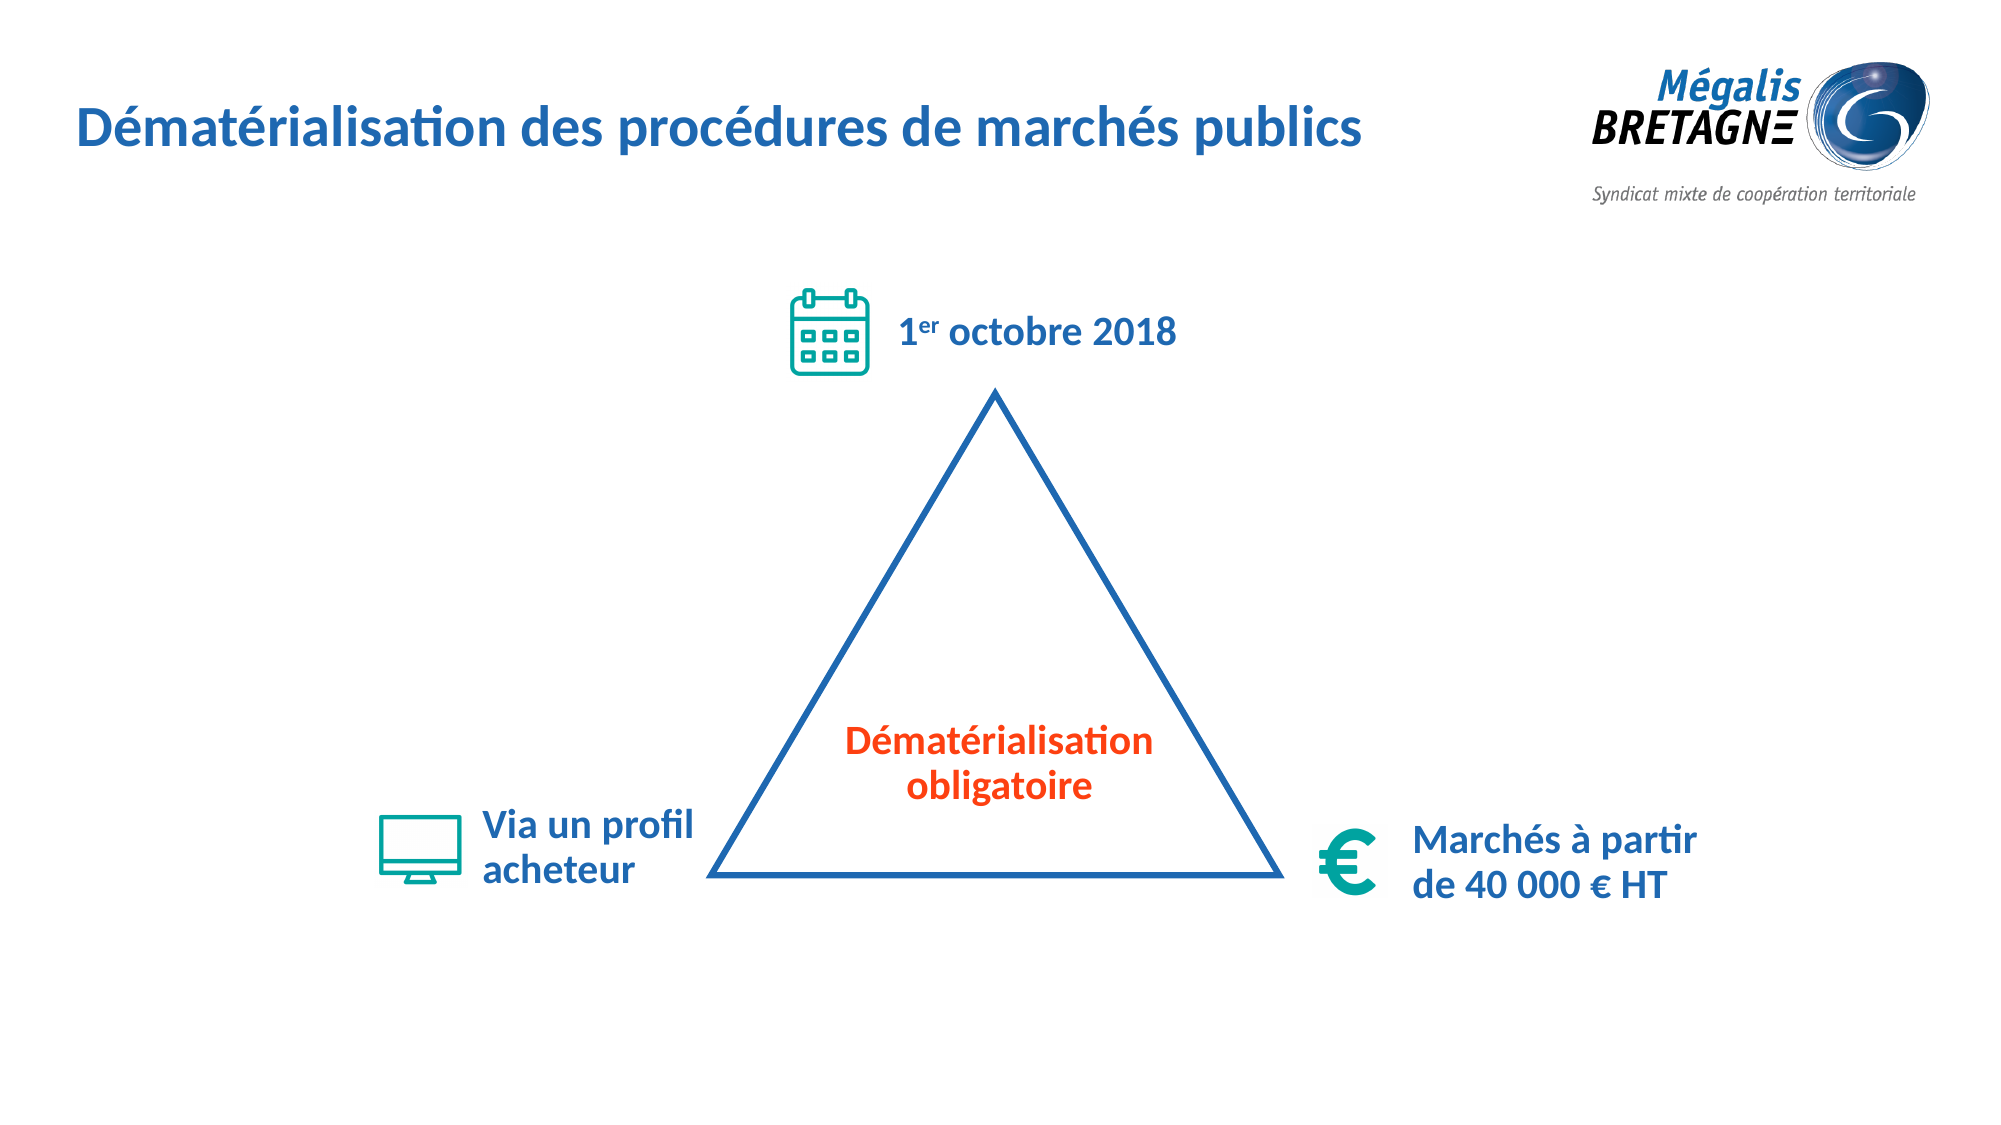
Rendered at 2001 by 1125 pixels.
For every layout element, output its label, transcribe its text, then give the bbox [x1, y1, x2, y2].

text_box [756, 391, 1282, 877]
picture [374, 810, 468, 888]
picture [786, 282, 872, 382]
picture [1312, 824, 1388, 898]
picture [1567, 41, 1950, 214]
text_box Dématérialisation obligatoire [829, 713, 1170, 814]
text_box Marchés à partir de 40 000 € HT [1397, 813, 1738, 913]
text_box Via un profil acheteur [467, 797, 808, 898]
text_box 1er octobre 2018 [882, 282, 1327, 383]
title Dématérialisation des procédures de marchés publics [61, 77, 1567, 178]
